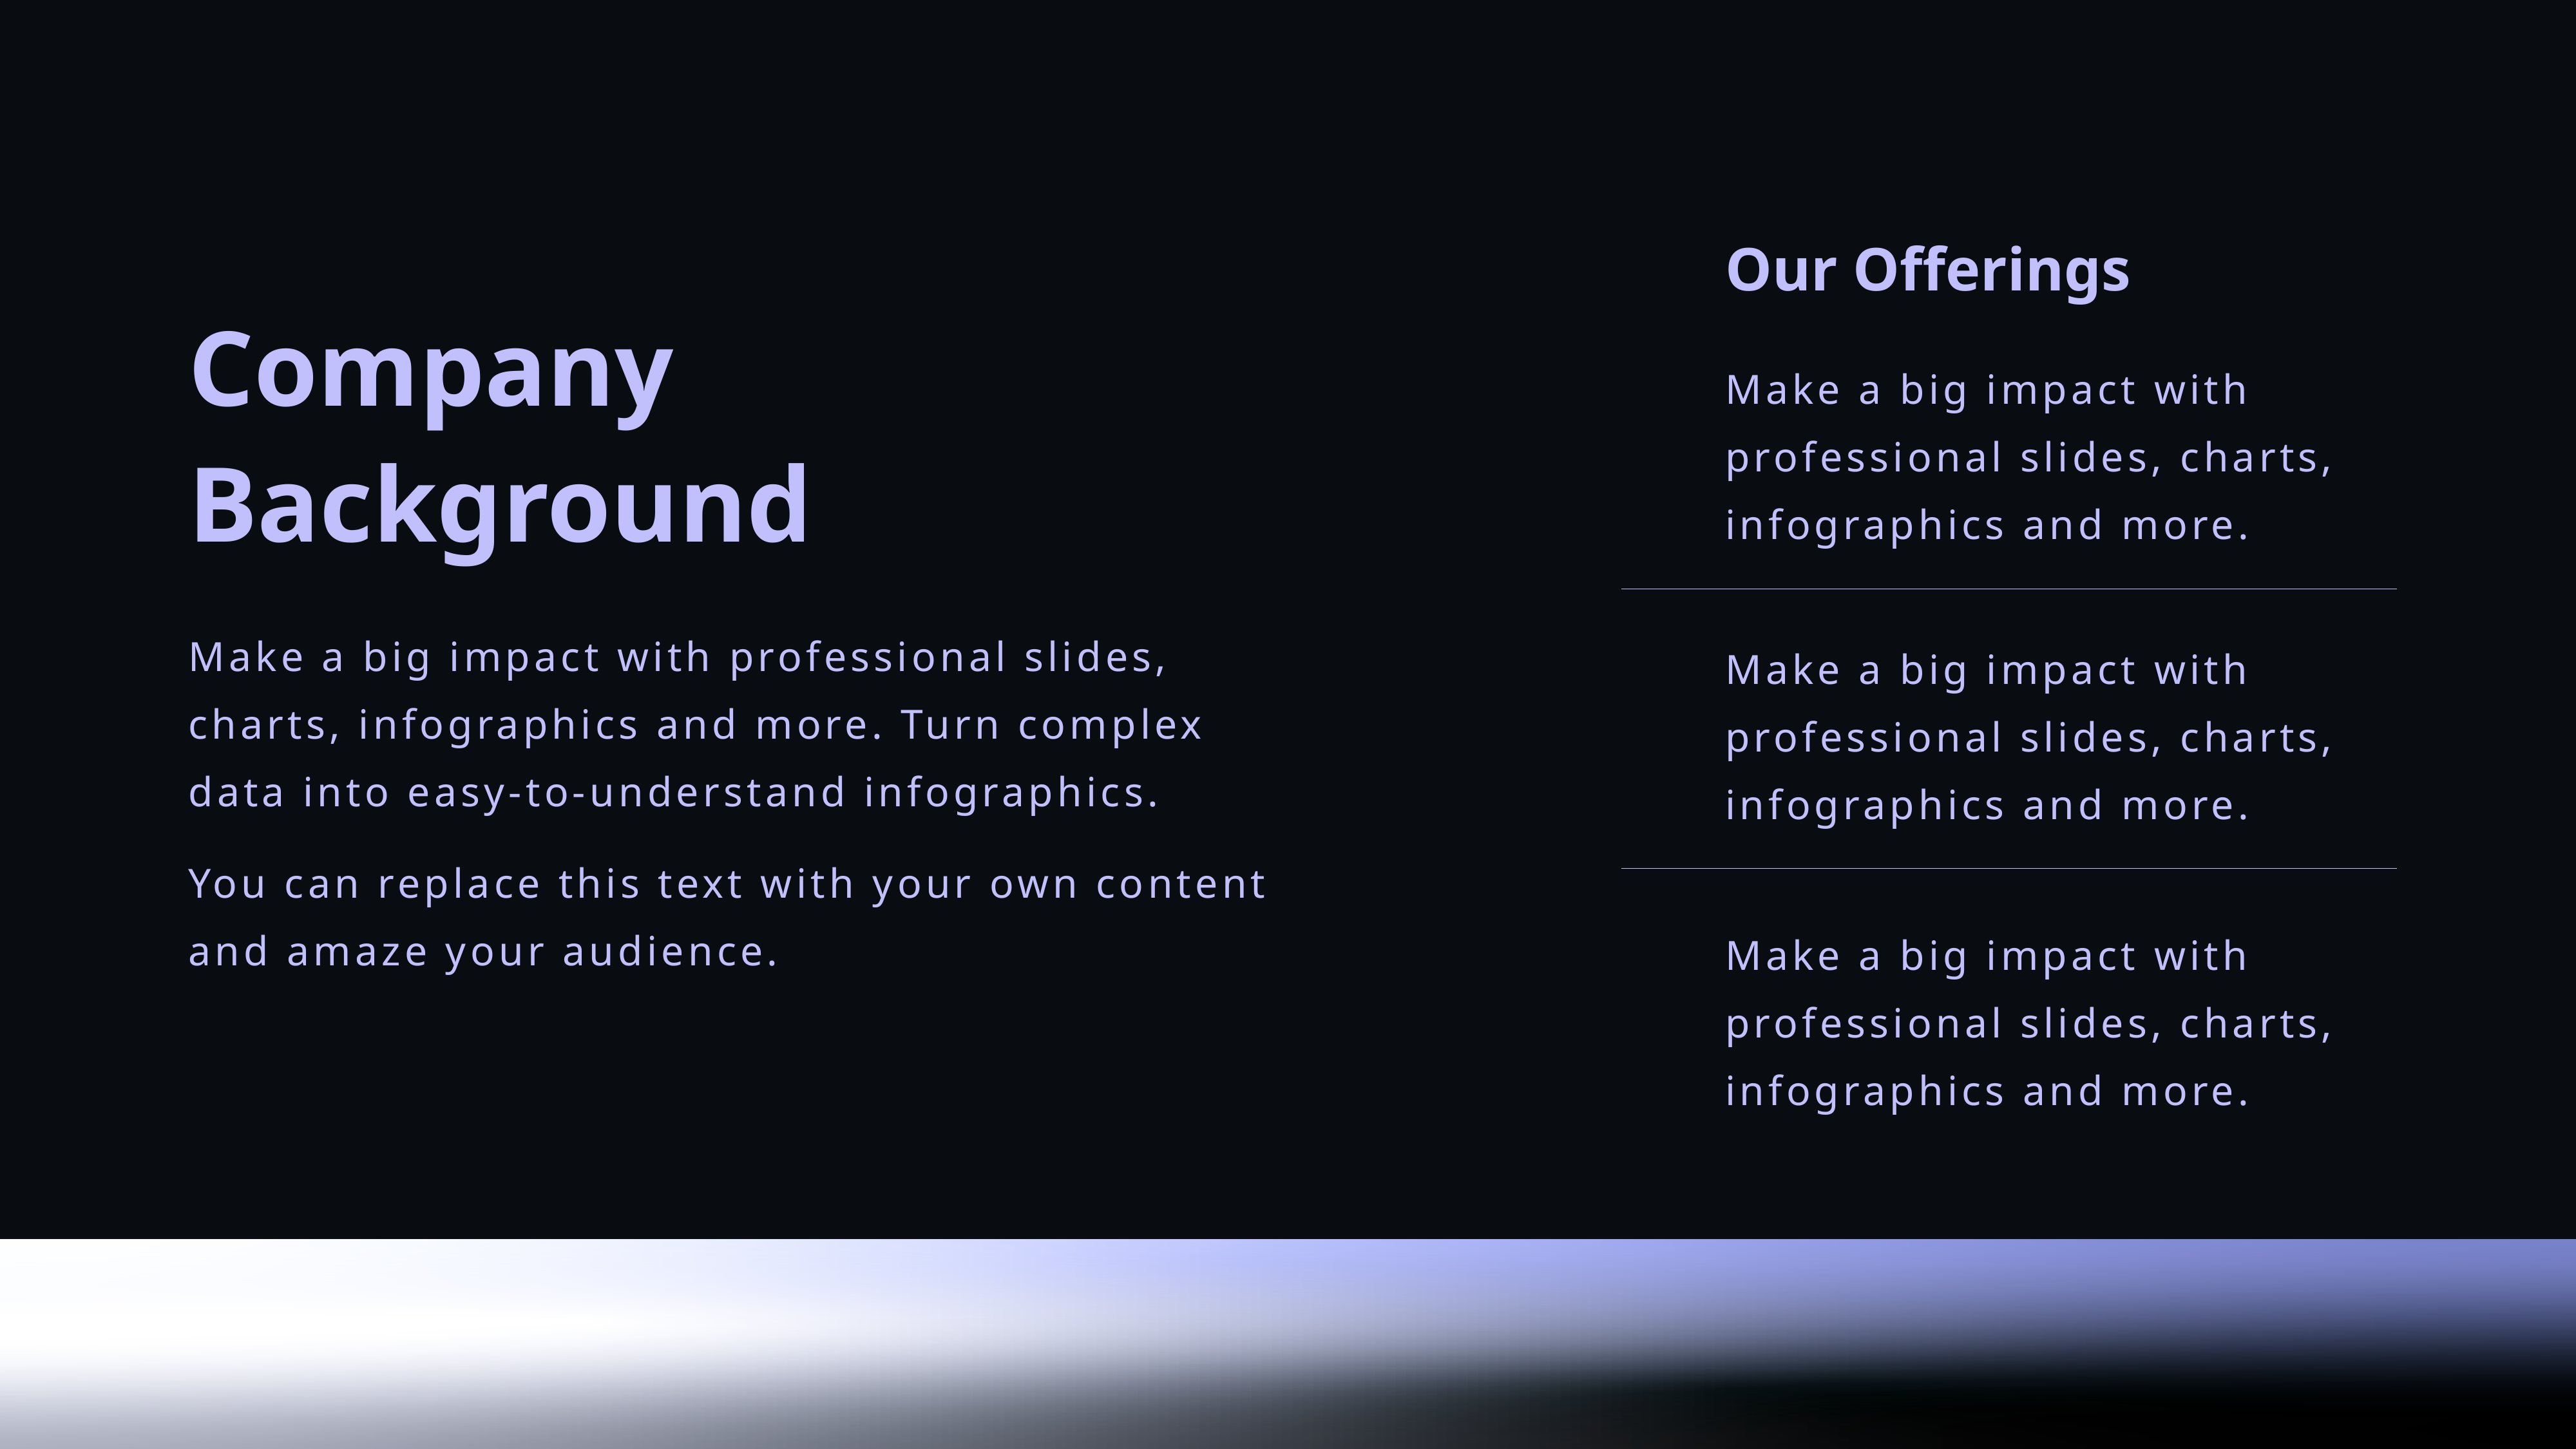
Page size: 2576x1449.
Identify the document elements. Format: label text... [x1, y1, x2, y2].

text_box Company Background [178, 285, 1176, 568]
text_box Our Offerings [1715, 220, 2351, 308]
text_box Make a big impact with professional slides, charts, infographics and more. [1715, 905, 2351, 1119]
picture [0, 0, 2576, 1449]
text_box Make a big impact with professional slides, charts, infographics and more. [1715, 340, 2351, 553]
text_box Make a big impact with professional slides, charts, infographics and more. Turn complex data into easy-to-understand infographics. You can replace this text with your own content and amaze your audience. [178, 607, 1176, 979]
text_box Make a big impact with professional slides, charts, infographics and more. [1715, 620, 2351, 833]
